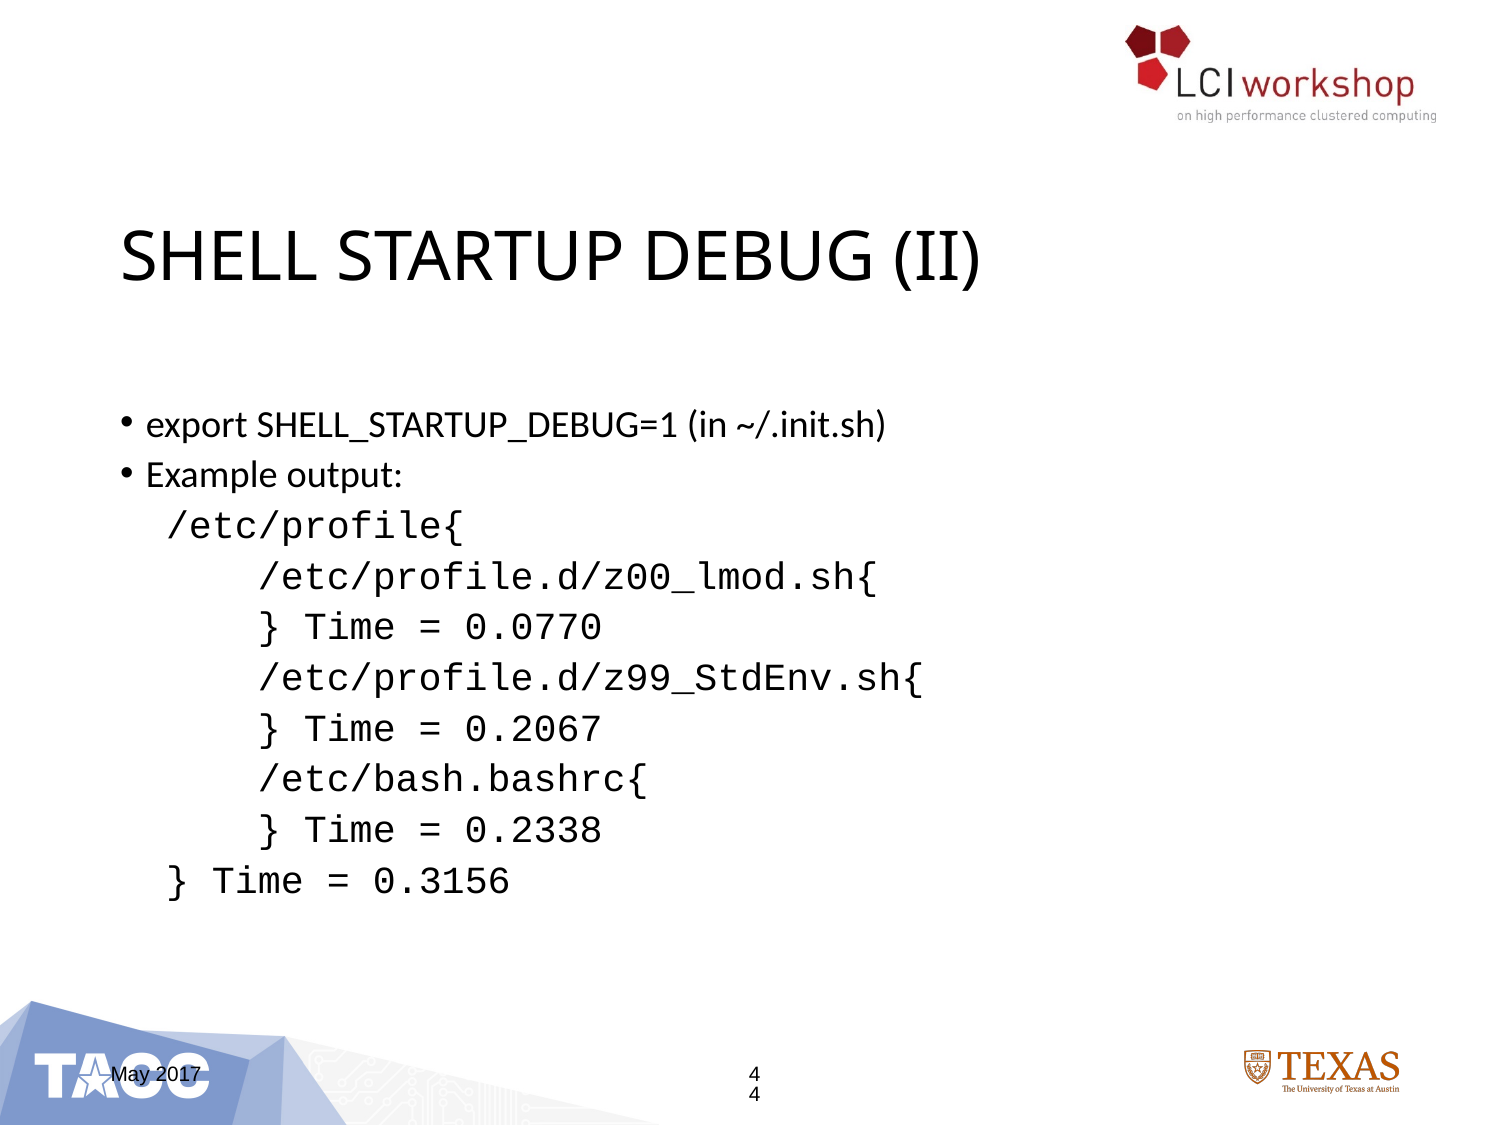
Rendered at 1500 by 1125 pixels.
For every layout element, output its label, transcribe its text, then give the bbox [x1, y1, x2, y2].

picture [1210, 1017, 1433, 1125]
picture [0, 999, 659, 1125]
picture [1125, 25, 1436, 123]
title SHELL STARTUP DEBUG (II) [111, 178, 1426, 338]
slide_number 44 [740, 1053, 771, 1092]
list export SHELL_STARTUP_DEBUG=1 (in ~/.init.sh) Example output: /etc/profile{ /etc/profile.d/z00_lmod.sh{ } Time = 0.0770 /etc/profile.d/z99_StdEnv.sh{ } Time = 0.2067 /etc/bash.bashrc{ } Time = 0.2338 } Time = 0.3156 [111, 399, 1426, 914]
text_box May 2017 [103, 1052, 441, 1093]
